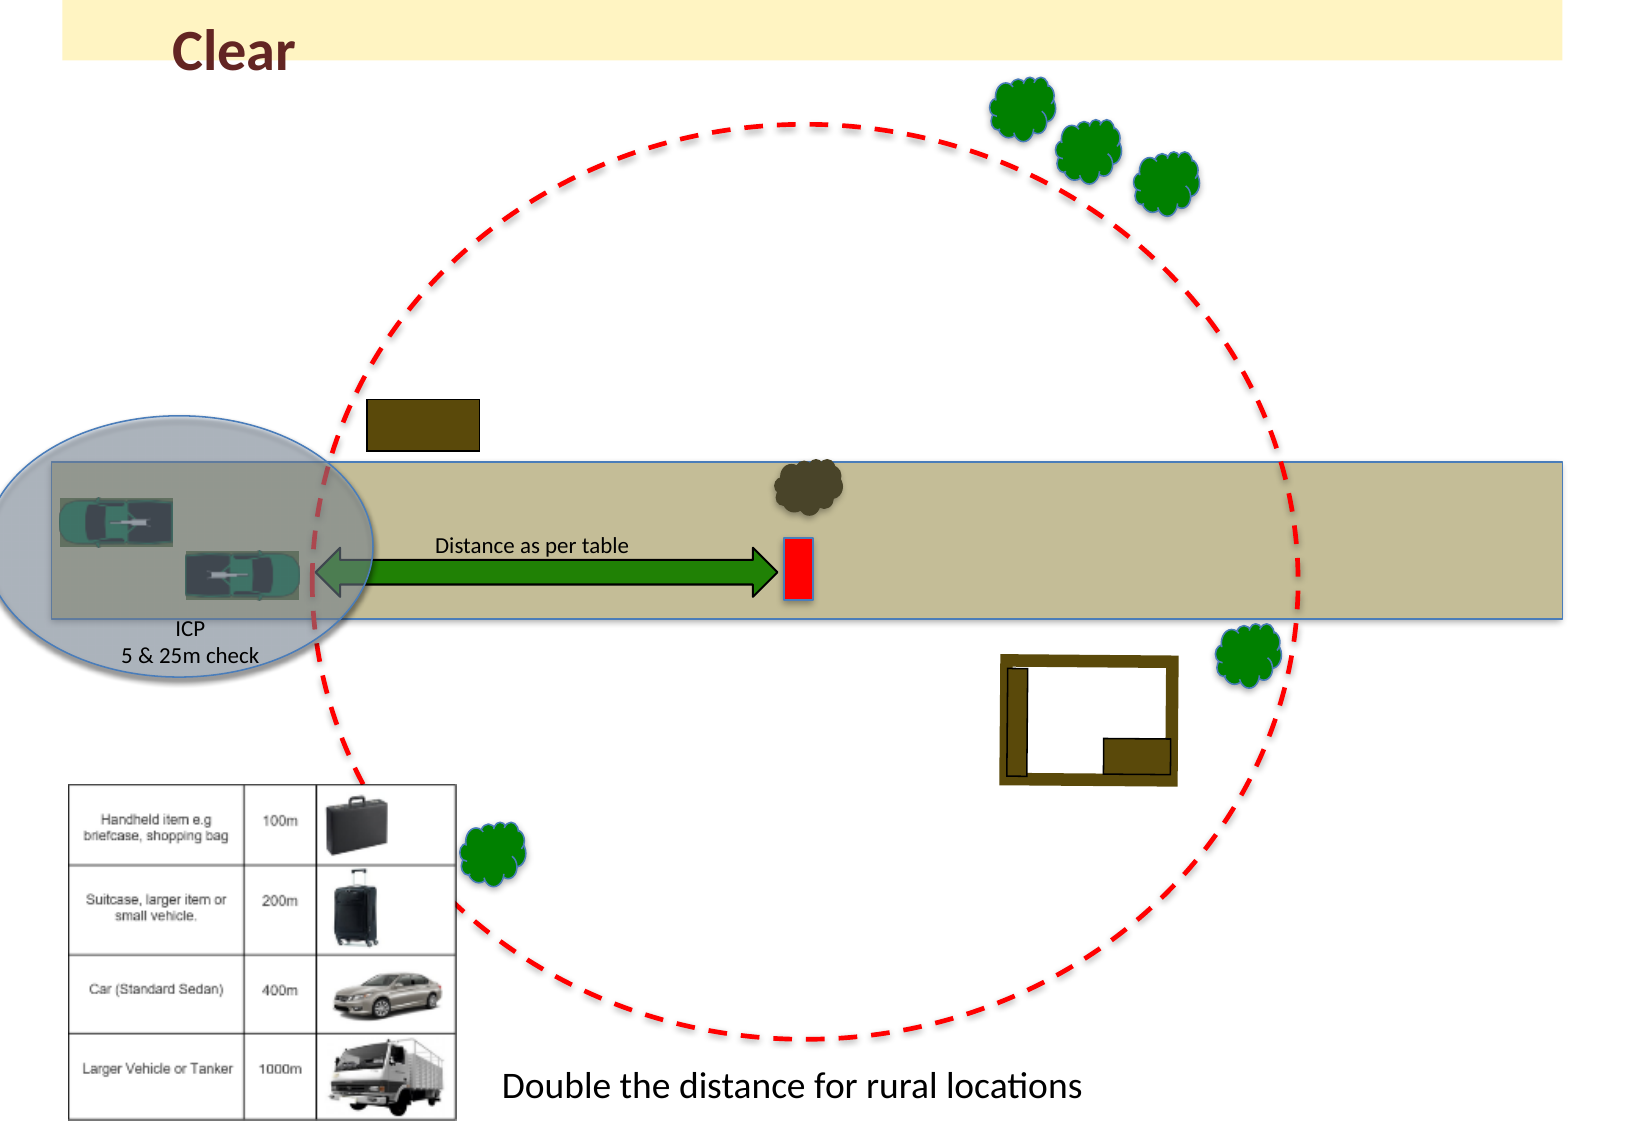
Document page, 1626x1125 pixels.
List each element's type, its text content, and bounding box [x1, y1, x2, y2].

text_box [1133, 151, 1200, 217]
text_box [1285, 461, 1563, 619]
text_box [989, 77, 1056, 142]
text_box [346, 124, 1299, 877]
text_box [1182, 632, 1189, 808]
text_box [1055, 119, 1122, 185]
text_box [1215, 623, 1282, 689]
text_box Clear [65, 4, 404, 90]
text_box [68, 522, 1179, 1121]
text_box [62, 0, 1563, 61]
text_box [0, 415, 374, 678]
